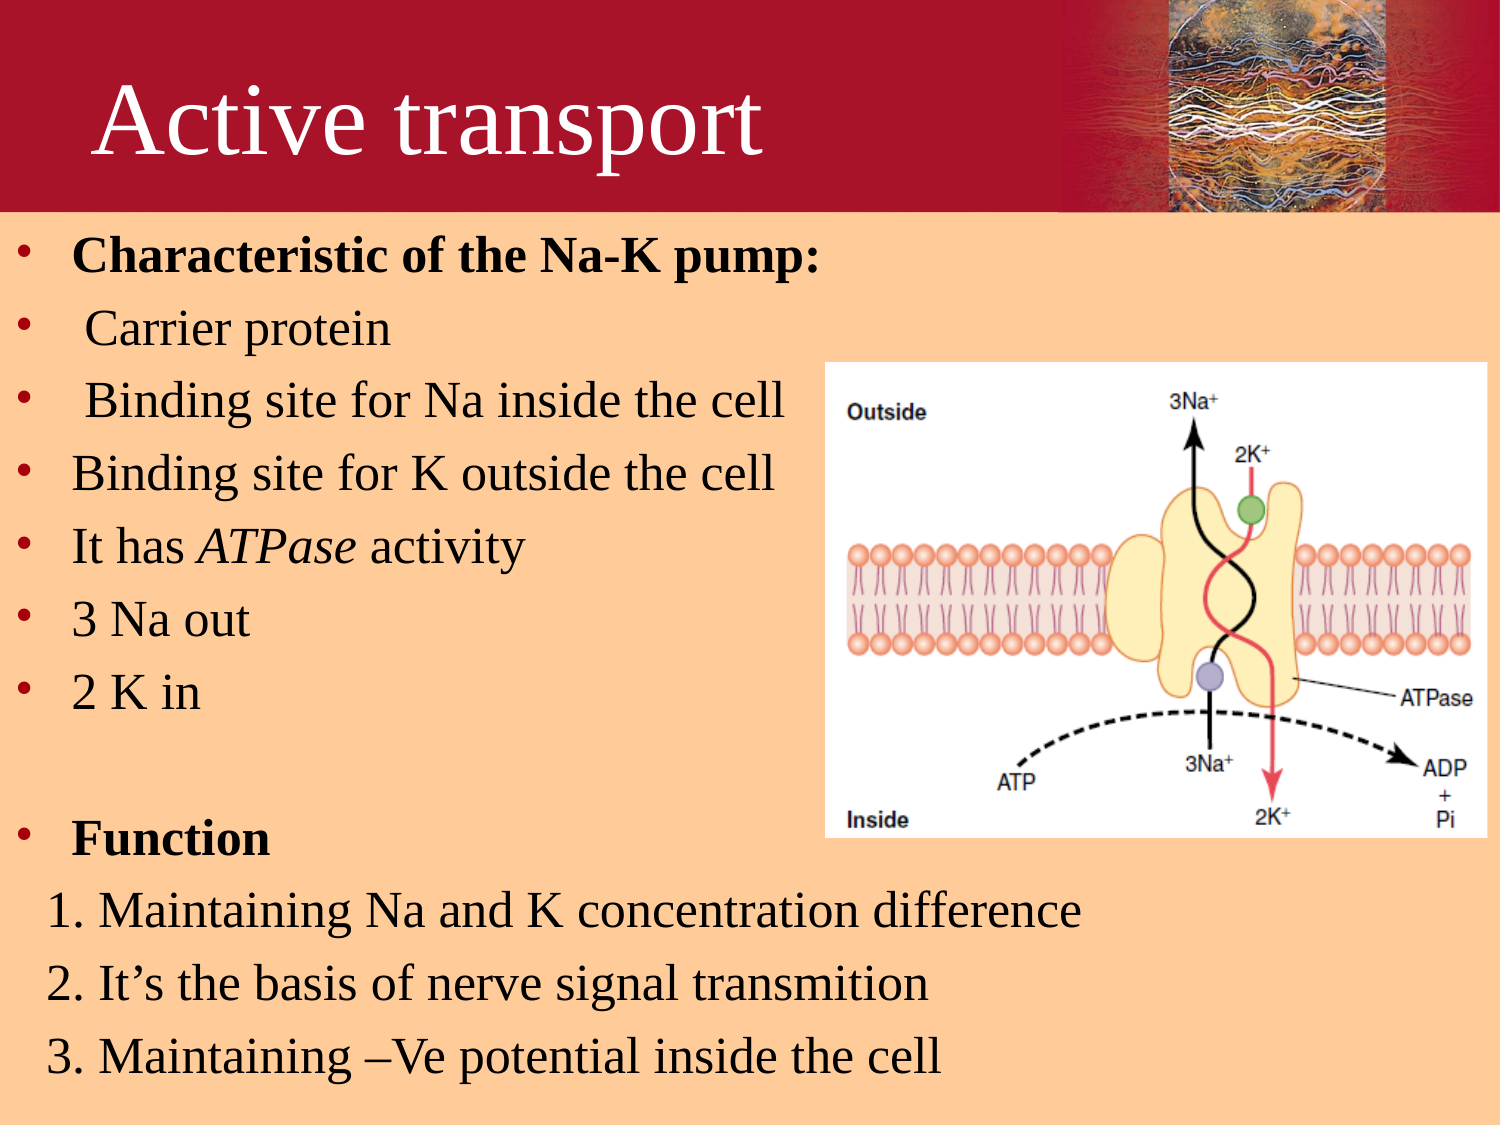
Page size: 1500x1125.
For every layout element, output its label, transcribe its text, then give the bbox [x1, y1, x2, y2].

picture [1063, 0, 1500, 212]
picture [824, 362, 1488, 838]
list Characteristic of the Na‐K pump: Carrier protein Binding site for Na inside the cell Binding site for K outside the cell It has ATPase activity 3 Na out 2 K in Function 1. Maintaining Na and K concentration difference 2. It’s the basis of nerve signal transmition 3. Maintaining –Ve potential inside the cell [0, 212, 1500, 1125]
title Active transport [74, 62, 1351, 163]
